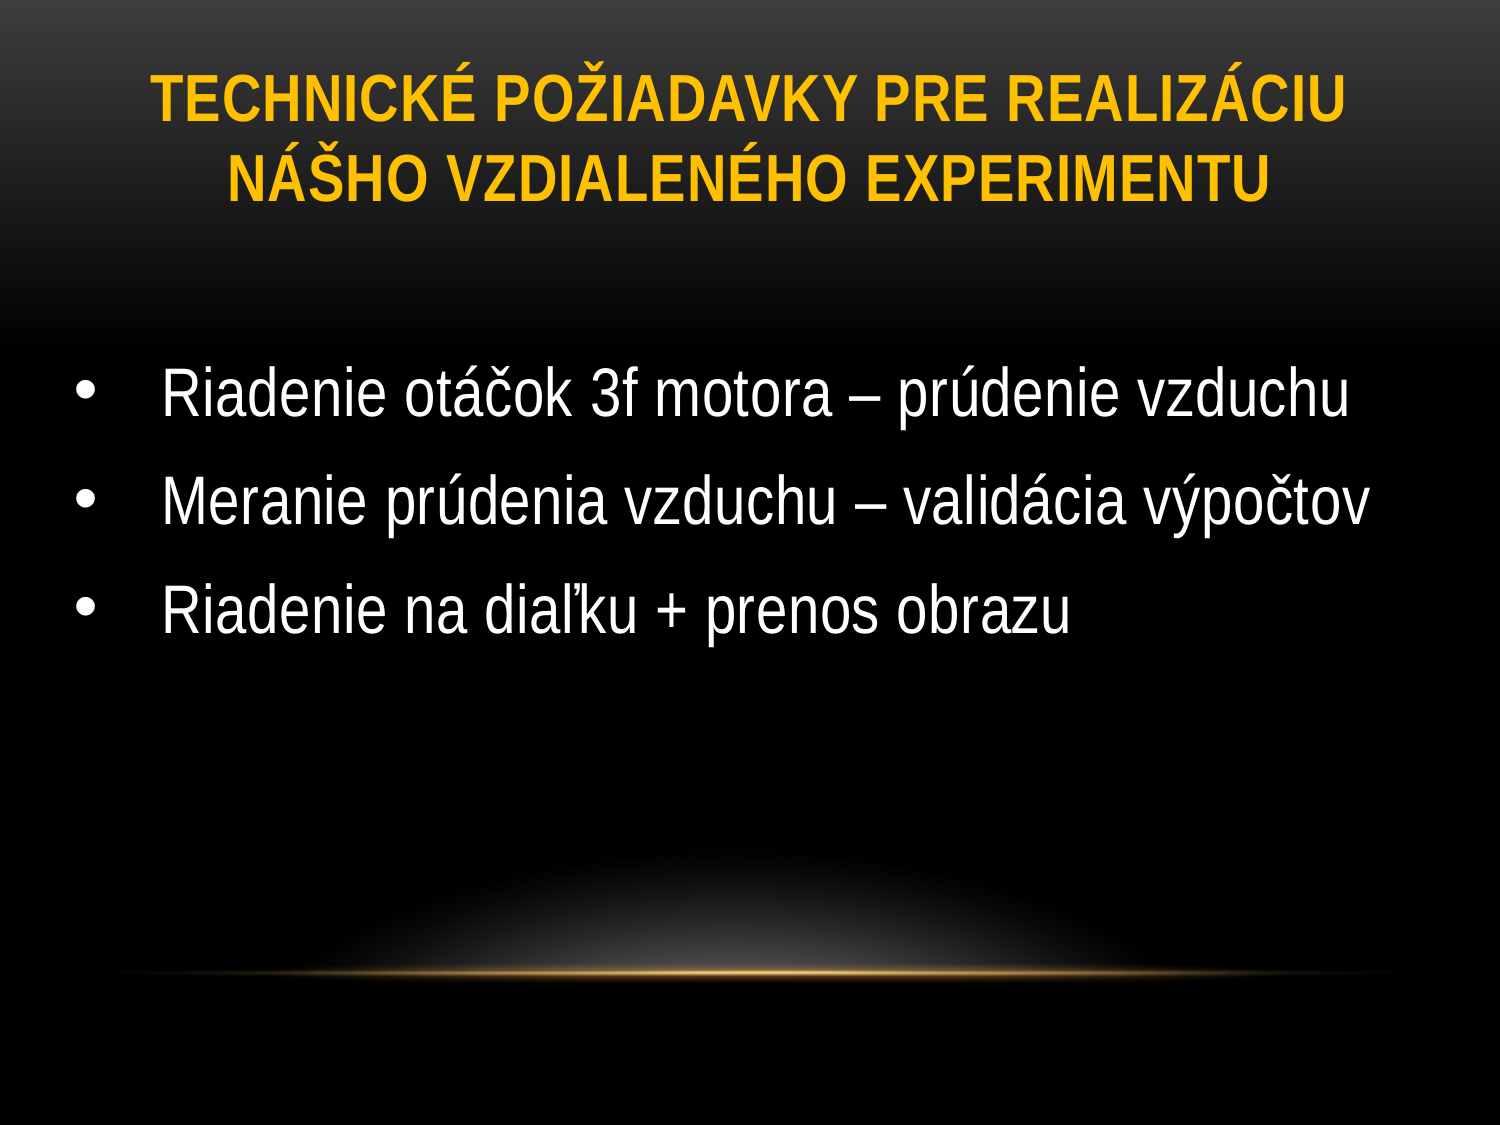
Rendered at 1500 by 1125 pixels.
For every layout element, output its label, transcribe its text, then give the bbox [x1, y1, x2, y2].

text_box Riadenie otáčok 3f motora – prúdenie vzduchu Meranie prúdenia vzduchu – validácia výpočtov Riadenie na diaľku + prenos obrazu [58, 339, 1407, 680]
picture [0, 0, 1500, 1125]
title Technické požiadavky pre REALIZÁCIU nášho VZDIALENÉHO EXPERIMENTU [100, 46, 1401, 223]
